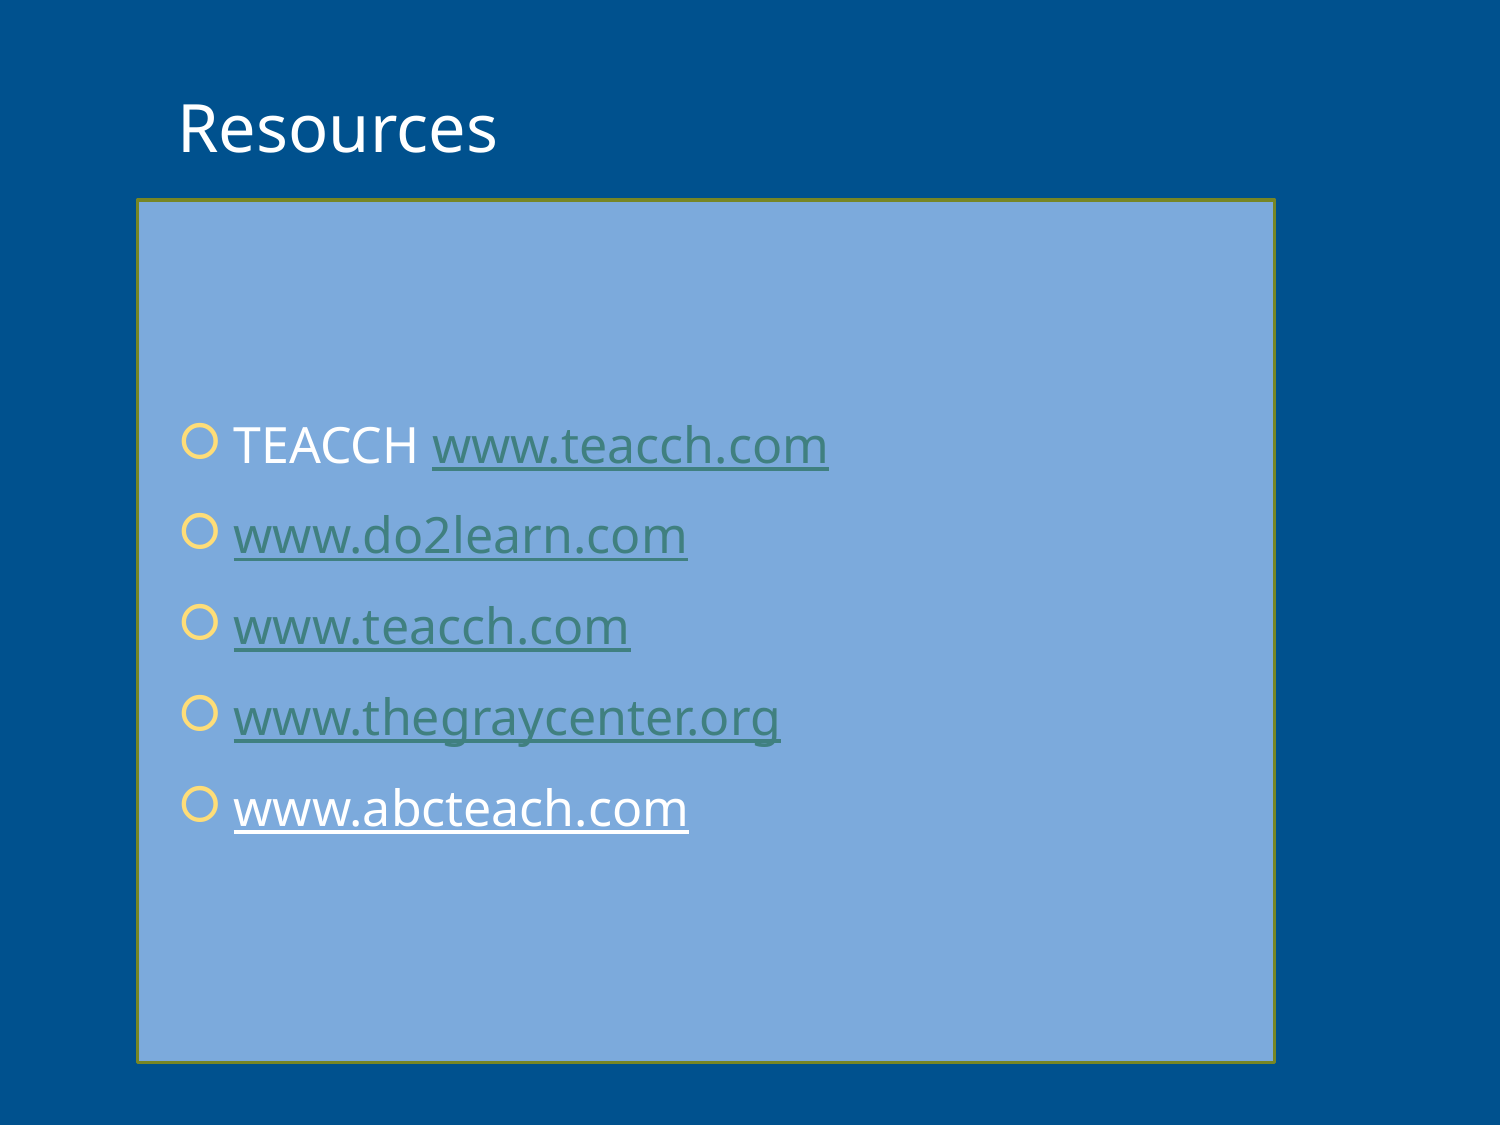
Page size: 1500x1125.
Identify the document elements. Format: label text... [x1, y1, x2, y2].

title Resources [162, 50, 1332, 202]
text_box [136, 198, 1276, 1064]
list TEACCH www.teacch.com www.do2learn.com www.teacch.com www.thegraycenter.org www.abcteach.com [162, 237, 1332, 1091]
